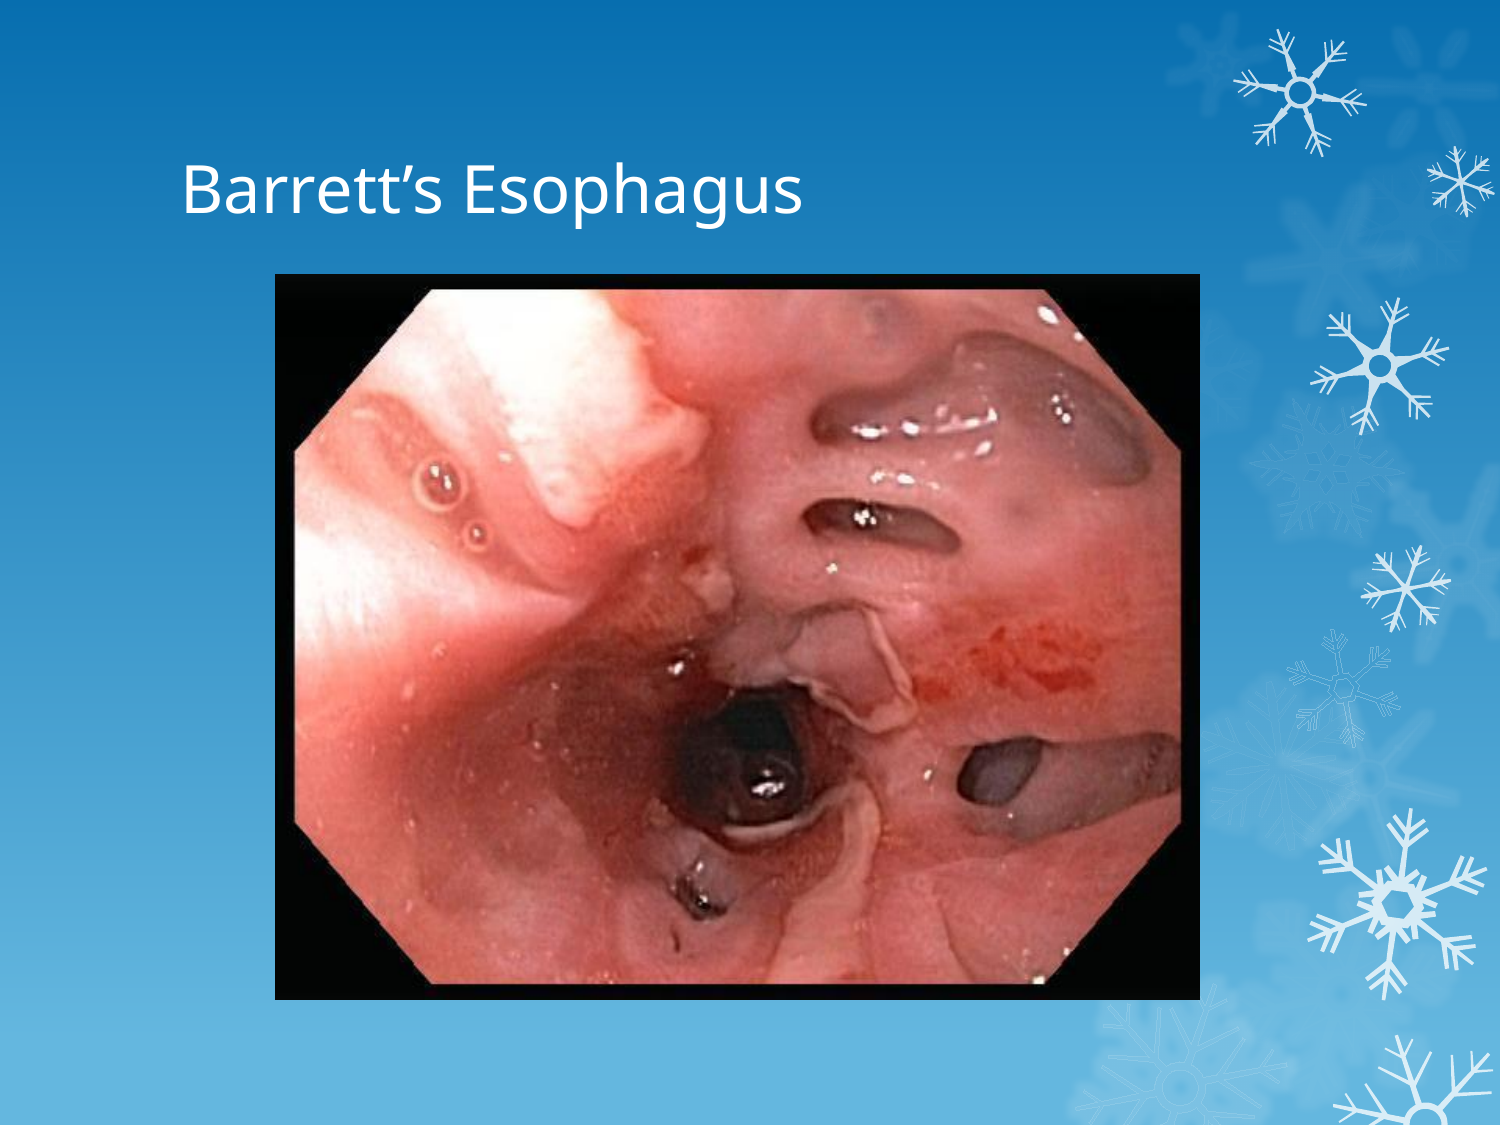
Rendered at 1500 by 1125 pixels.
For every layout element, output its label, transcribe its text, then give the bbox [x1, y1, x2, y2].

picture [274, 274, 1201, 1001]
title Barrett’s Esophagus [165, 110, 1335, 263]
